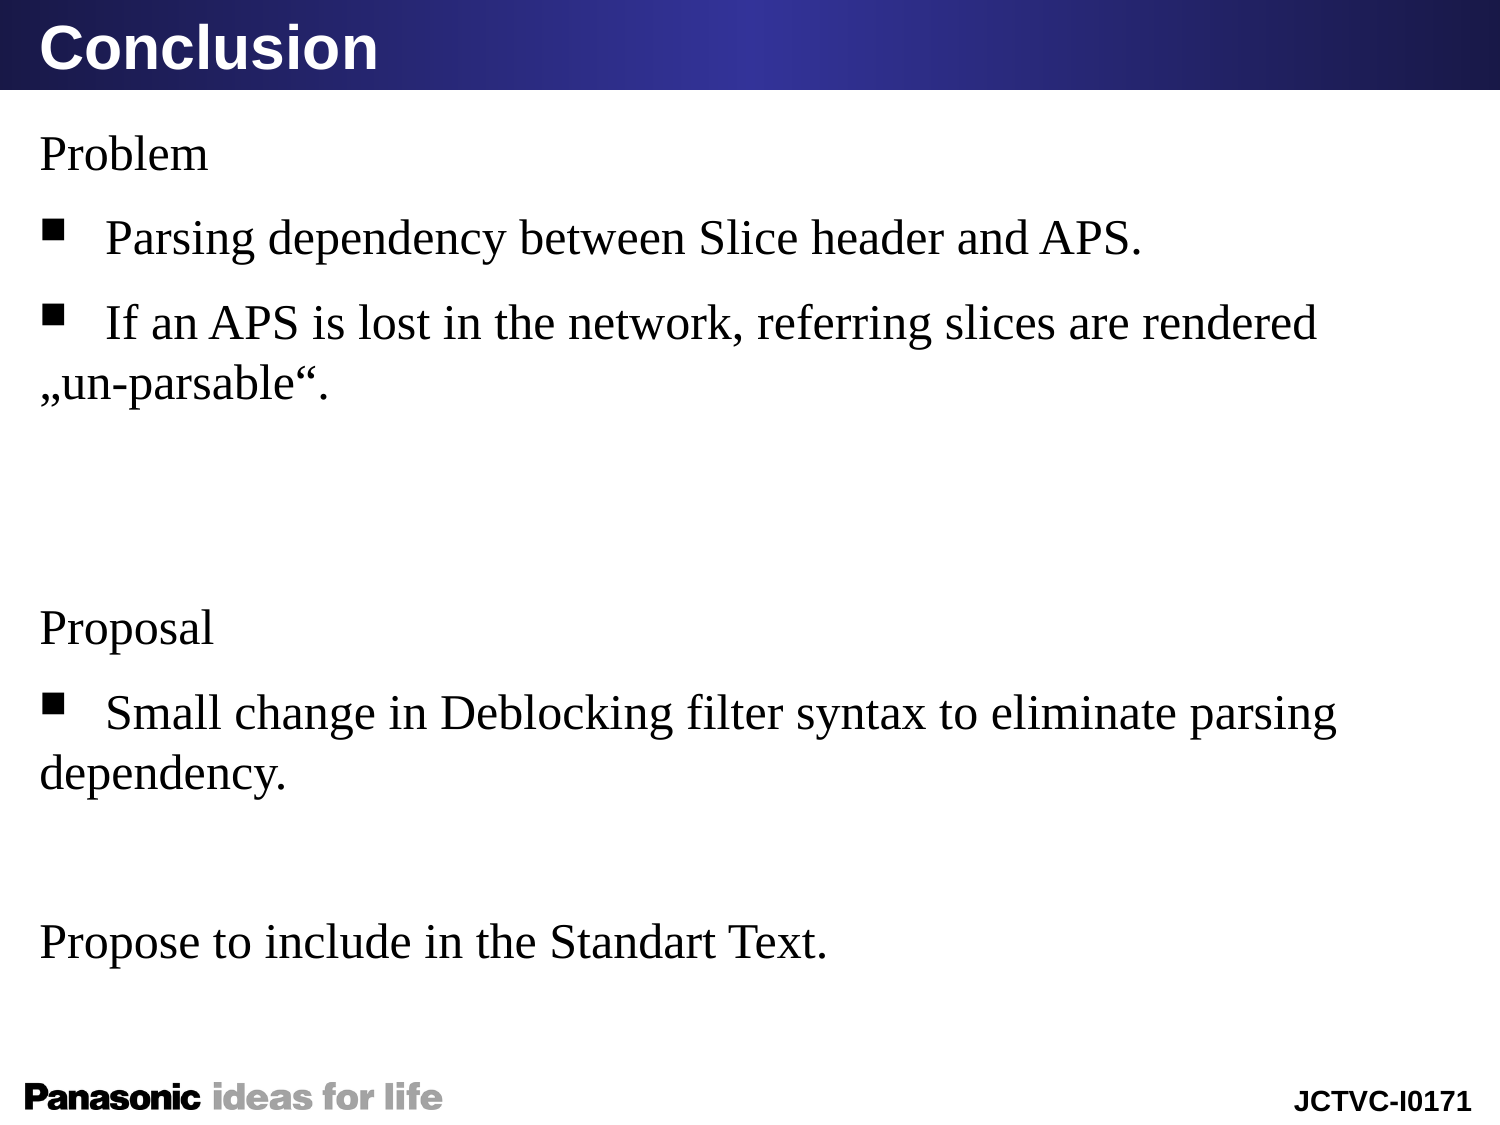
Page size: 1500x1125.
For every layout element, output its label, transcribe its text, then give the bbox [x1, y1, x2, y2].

title Conclusion [23, 0, 1400, 79]
list Problem Parsing dependency between Slice header and APS. If an APS is lost in the network, referring slices are rendered „un-parsable“. Proposal Small change in Deblocking filter syntax to eliminate parsing dependency. Propose to include in the Standart Text. [23, 112, 1400, 1051]
picture [24, 1082, 443, 1110]
